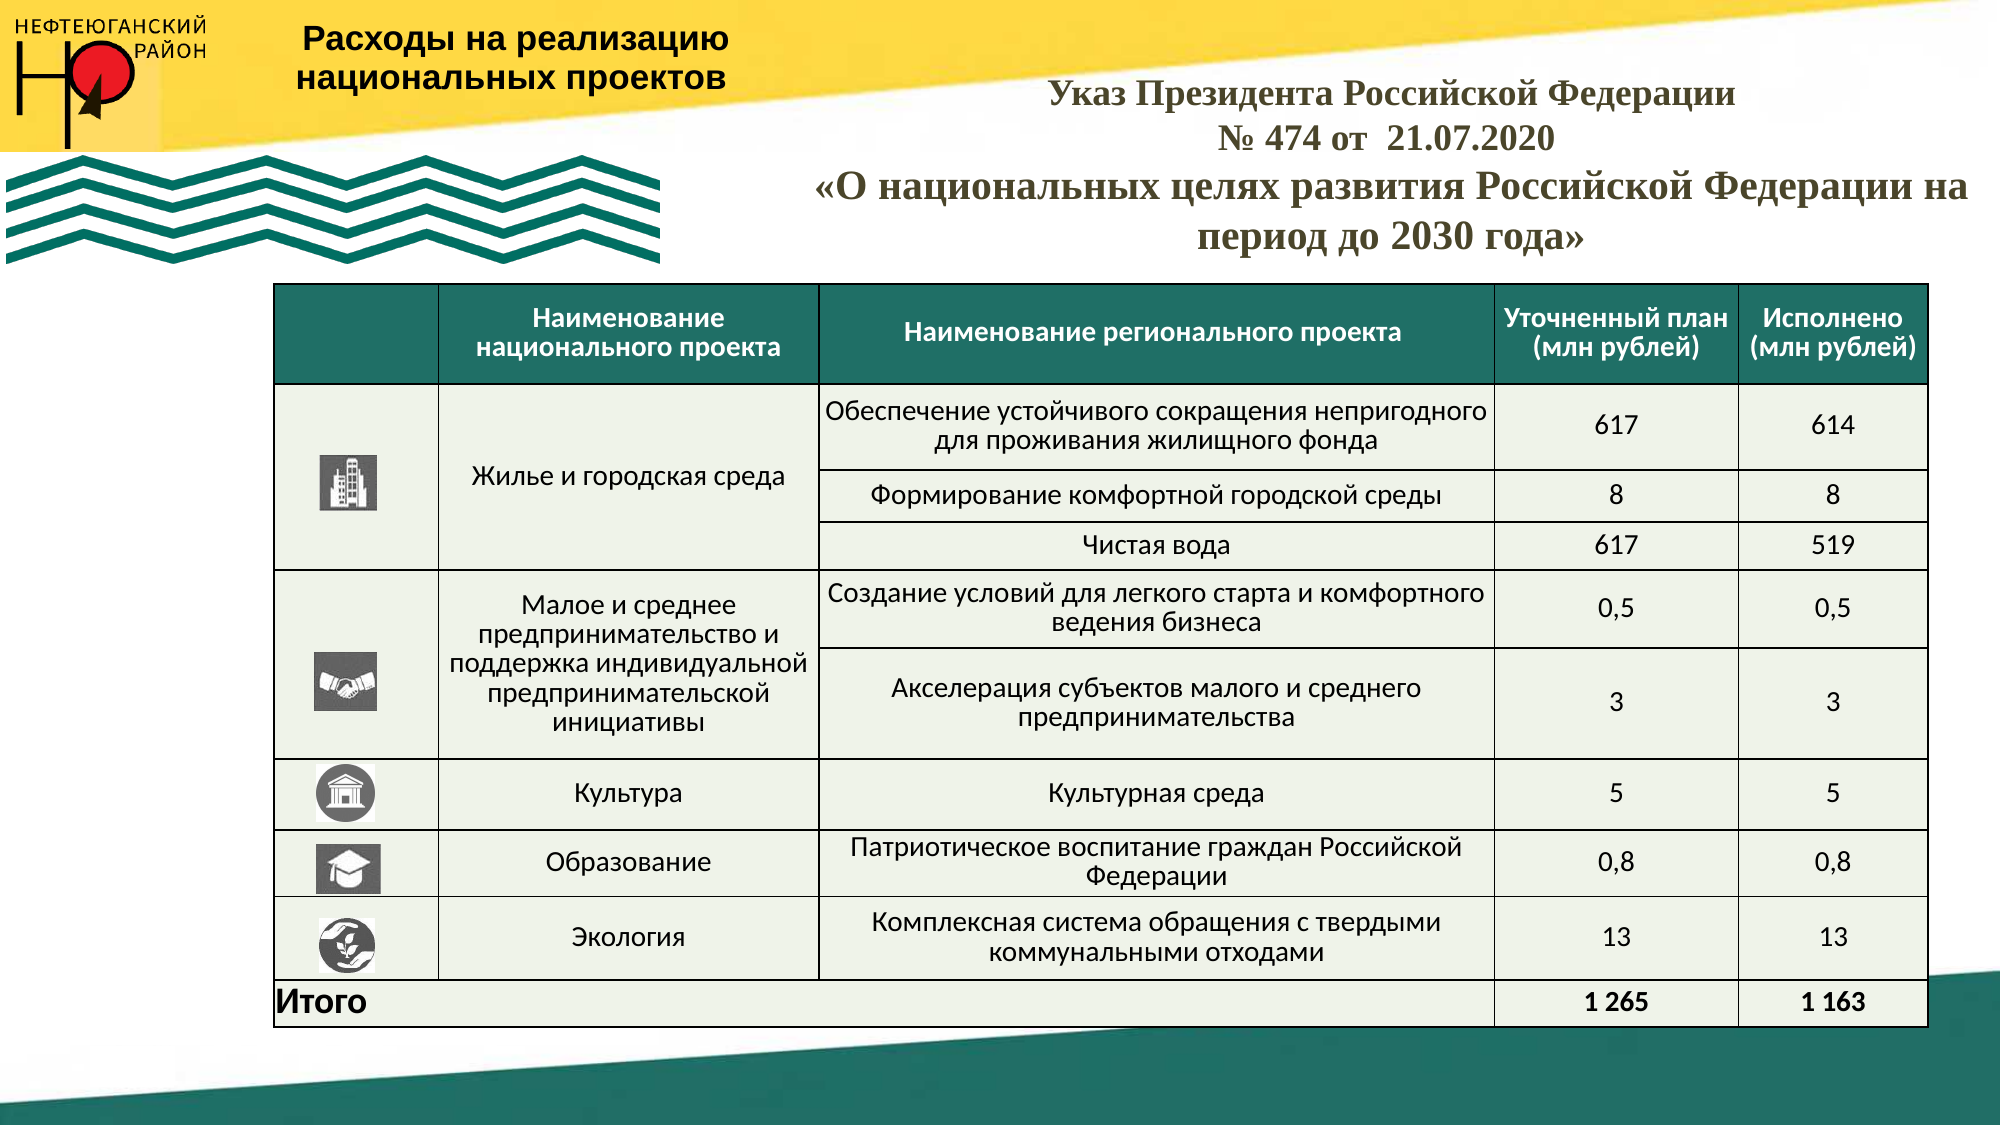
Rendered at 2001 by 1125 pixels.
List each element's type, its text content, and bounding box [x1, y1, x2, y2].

picture [319, 917, 375, 974]
picture [316, 764, 375, 822]
picture [314, 651, 377, 711]
picture [5, 155, 660, 265]
table_cell 0,5 [1739, 571, 1927, 647]
table_cell [275, 385, 438, 569]
table_cell Чистая вода [820, 523, 1494, 569]
table_cell 617 [1495, 385, 1738, 469]
table_cell Жилье и городская среда [439, 385, 818, 569]
table_cell 0,8 [1739, 831, 1927, 886]
table_header Наименование регионального проекта [820, 285, 1494, 383]
table_cell [275, 571, 438, 758]
table_header Наименование национального проекта [439, 285, 818, 383]
table_cell 5 [1739, 760, 1927, 829]
picture [316, 843, 381, 894]
table_cell Обеспечение устойчивого сокращения непригодного для проживания жилищного фонда [820, 385, 1494, 469]
table_cell Образование [439, 831, 818, 886]
table_cell 8 [1739, 471, 1927, 521]
table_cell 519 [1739, 523, 1927, 569]
table_cell Формирование комфортной городской среды [820, 471, 1494, 521]
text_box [0, 887, 2000, 1125]
table_cell Малое и среднее предпринимательство и поддержка индивидуальной предпринимательской инициативы [439, 571, 818, 758]
table_cell 8 [1495, 471, 1738, 521]
table_cell [275, 831, 438, 886]
table_cell 5 [1495, 760, 1738, 829]
table_cell 0,5 [1495, 571, 1738, 647]
table_cell [275, 760, 438, 829]
table_cell 3 [1495, 649, 1738, 758]
table_header Исполнено (млн рублей) [1739, 285, 1927, 383]
picture [319, 455, 377, 511]
table_cell Акселерация субъектов малого и среднего предпринимательства [820, 649, 1494, 758]
table_header Уточненный план (млн рублей) [1495, 285, 1738, 383]
table_cell Патриотическое воспитание граждан Российской Федерации [820, 831, 1494, 886]
table_cell 617 [1495, 523, 1738, 569]
table_cell Культура [439, 760, 818, 829]
text_box Указ Президента Российской Федерации № 474 от 21.07.2020 «О национальных целях развития Российской Федерации на период до 2030 года» [753, 163, 2000, 241]
table_cell 614 [1739, 385, 1927, 469]
table_cell Создание условий для легкого старта и комфортного ведения бизнеса [820, 571, 1494, 647]
table_cell 0,8 [1495, 831, 1738, 886]
table_cell 3 [1739, 649, 1927, 758]
picture [0, 0, 2000, 152]
table_cell Культурная среда [820, 760, 1494, 829]
table_header [275, 285, 438, 383]
